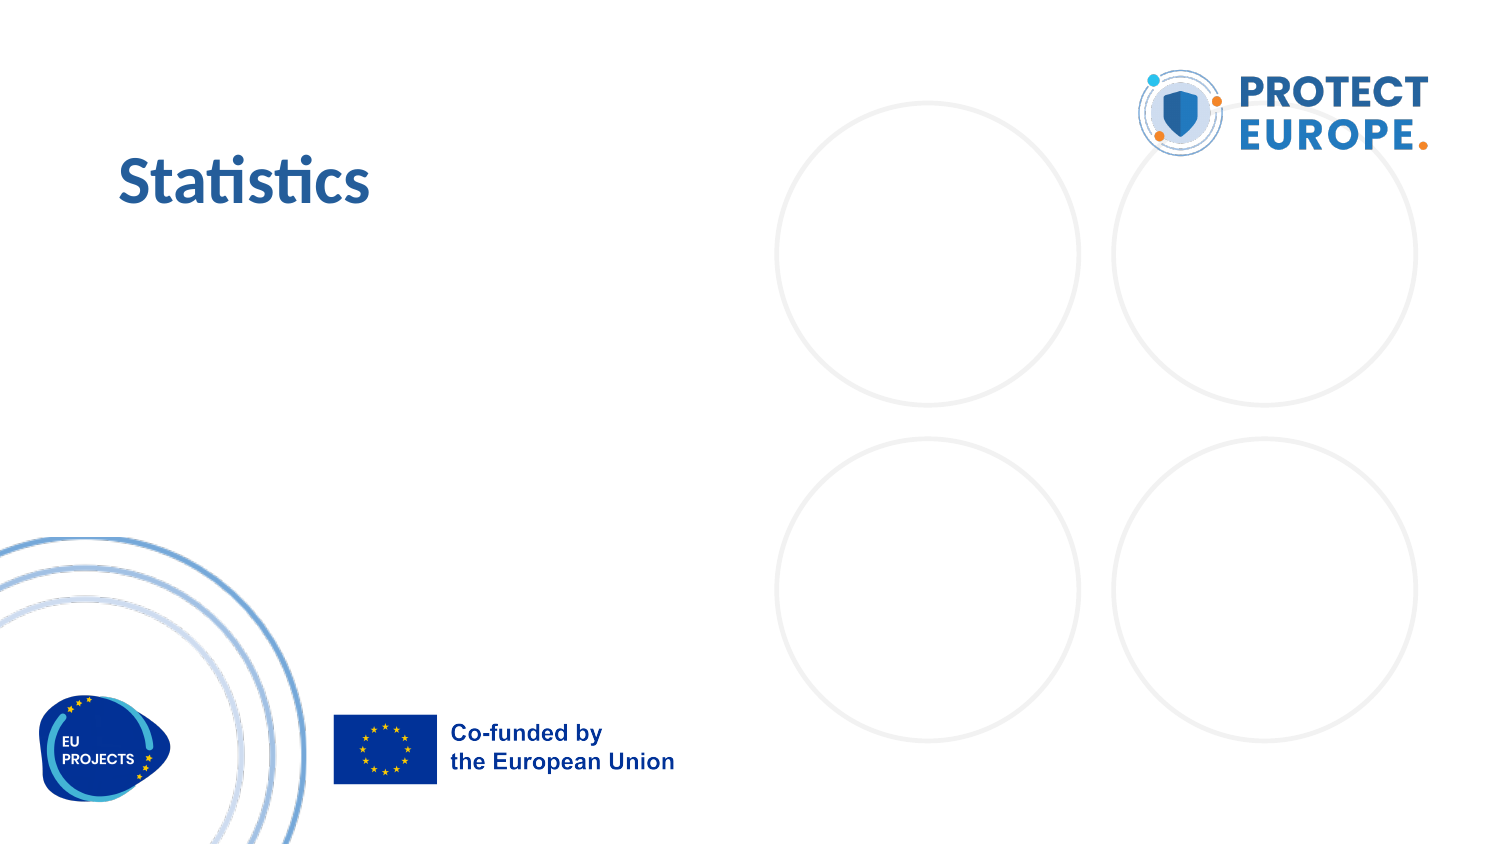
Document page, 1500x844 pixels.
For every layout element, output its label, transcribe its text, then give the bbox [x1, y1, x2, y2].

picture [328, 709, 688, 790]
picture [35, 690, 173, 809]
title Statistics [103, 99, 750, 263]
